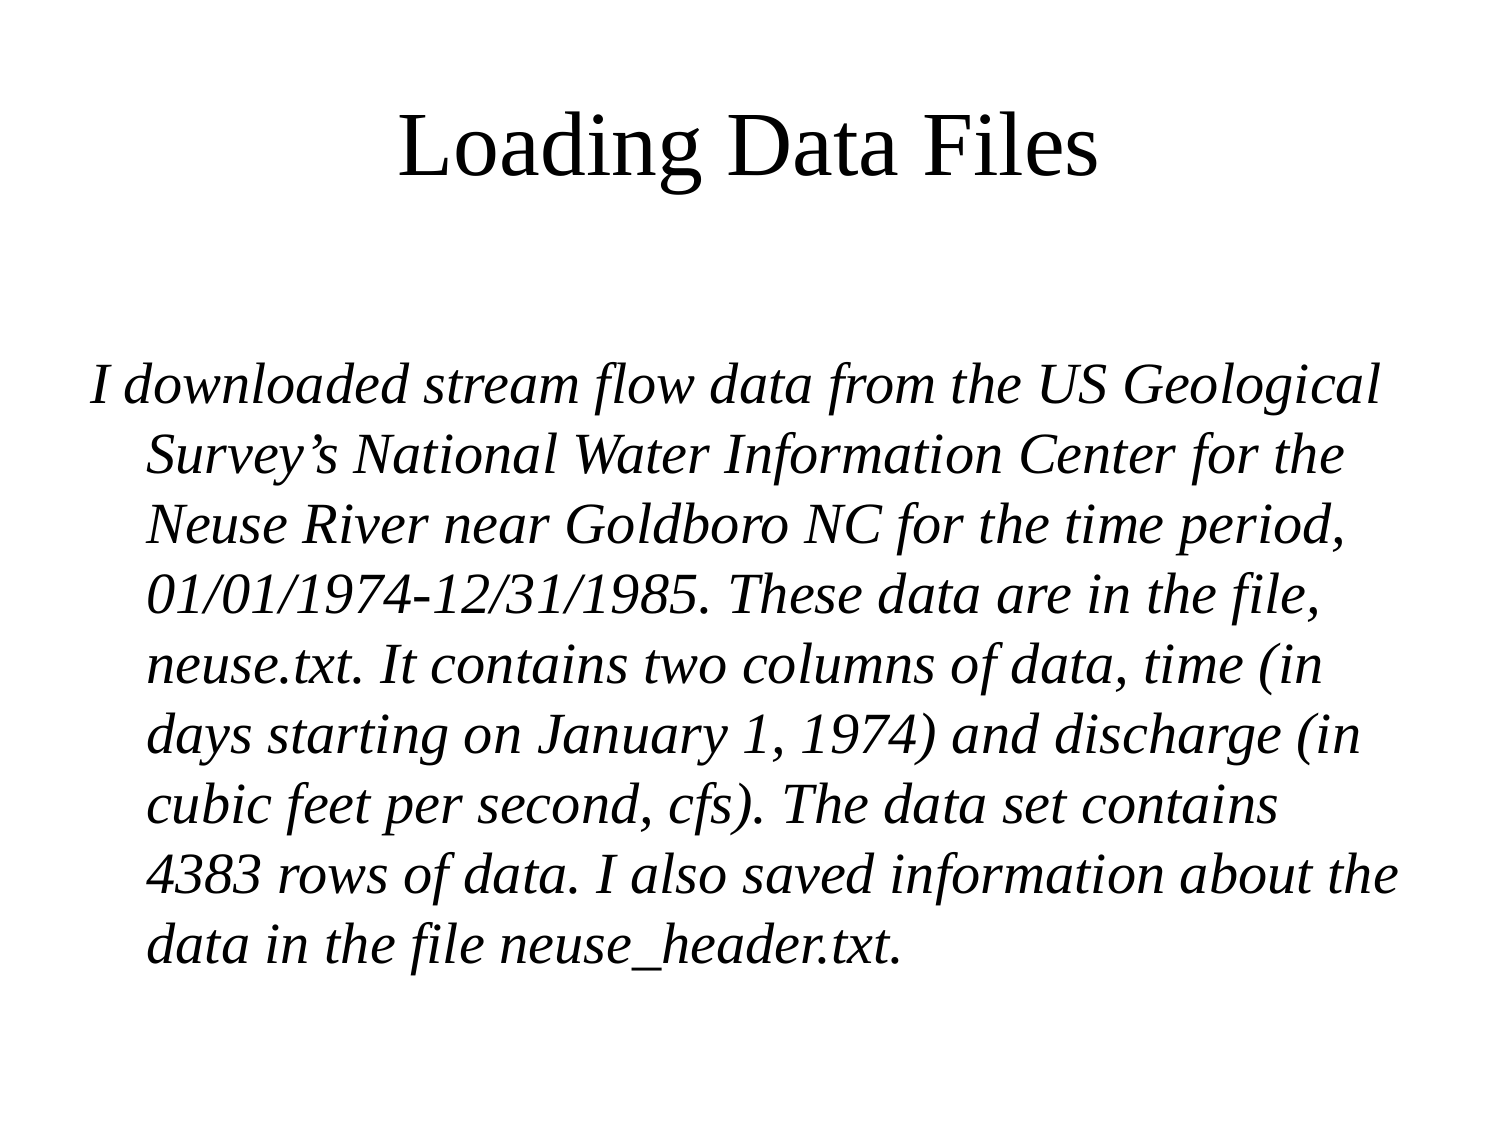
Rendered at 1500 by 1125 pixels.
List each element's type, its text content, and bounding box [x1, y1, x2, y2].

title Loading Data Files [75, 45, 1425, 233]
list I downloaded stream flow data from the US Geological Survey’s National Water Information Center for the Neuse River near Goldboro NC for the time period, 01/01/1974-12/31/1985. These data are in the file, neuse.txt. It contains two columns of data, time (in days starting on January 1, 1974) and discharge (in cubic feet per second, cfs). The data set contains 4383 rows of data. I also saved information about the data in the file neuse_header.txt. [75, 337, 1425, 1080]
